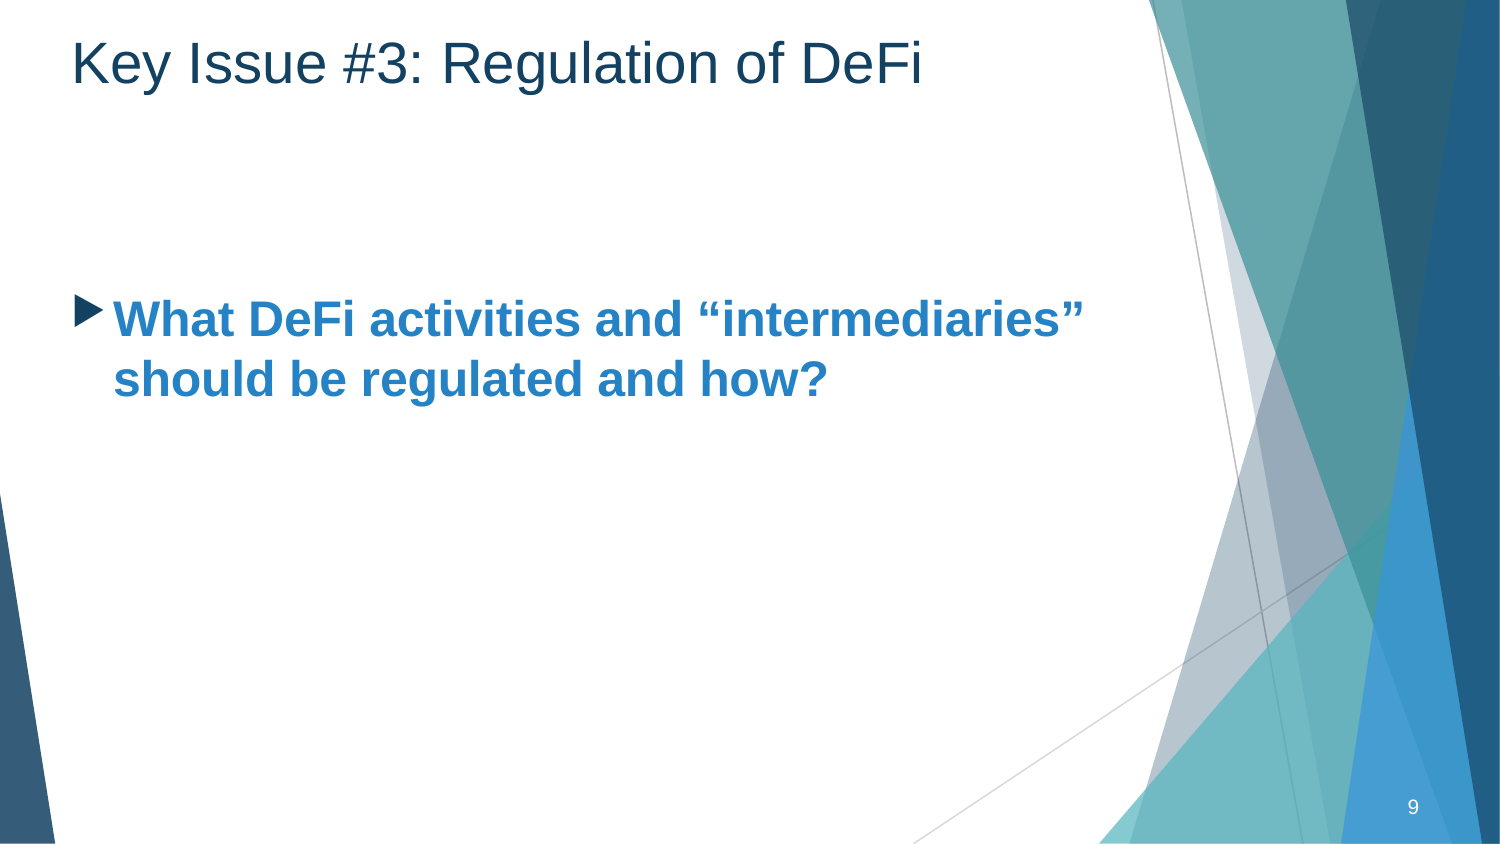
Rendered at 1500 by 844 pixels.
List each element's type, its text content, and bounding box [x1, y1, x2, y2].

list What DeFi activities and “intermediaries” should be regulated and how? [69, 283, 1137, 761]
slide_number 9 [1394, 793, 1428, 844]
title Key Issue #3: Regulation of DeFi [69, 16, 1139, 166]
